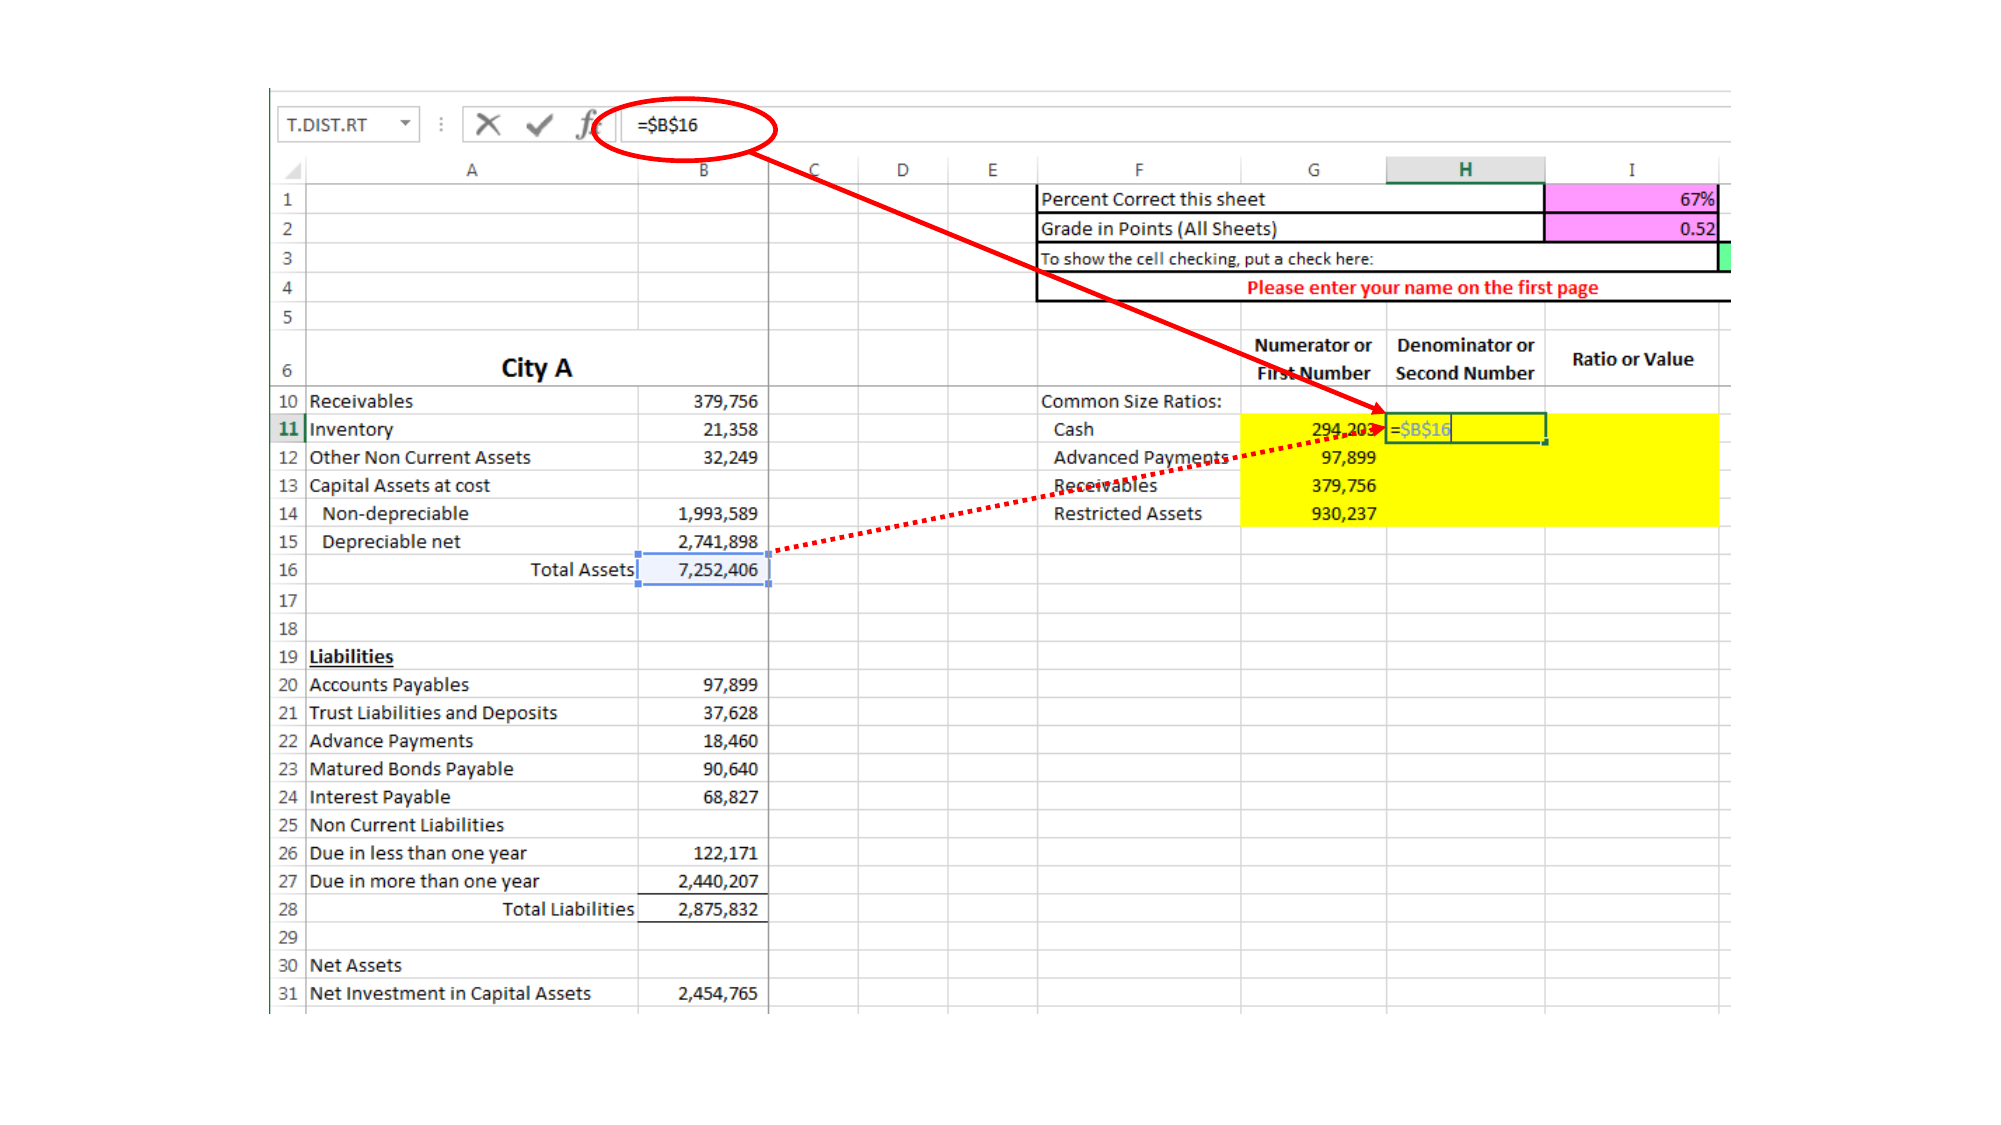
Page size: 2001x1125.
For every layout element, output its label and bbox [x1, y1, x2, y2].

text_box [748, 151, 1387, 414]
text_box [775, 426, 1387, 551]
list [269, 88, 1731, 1014]
